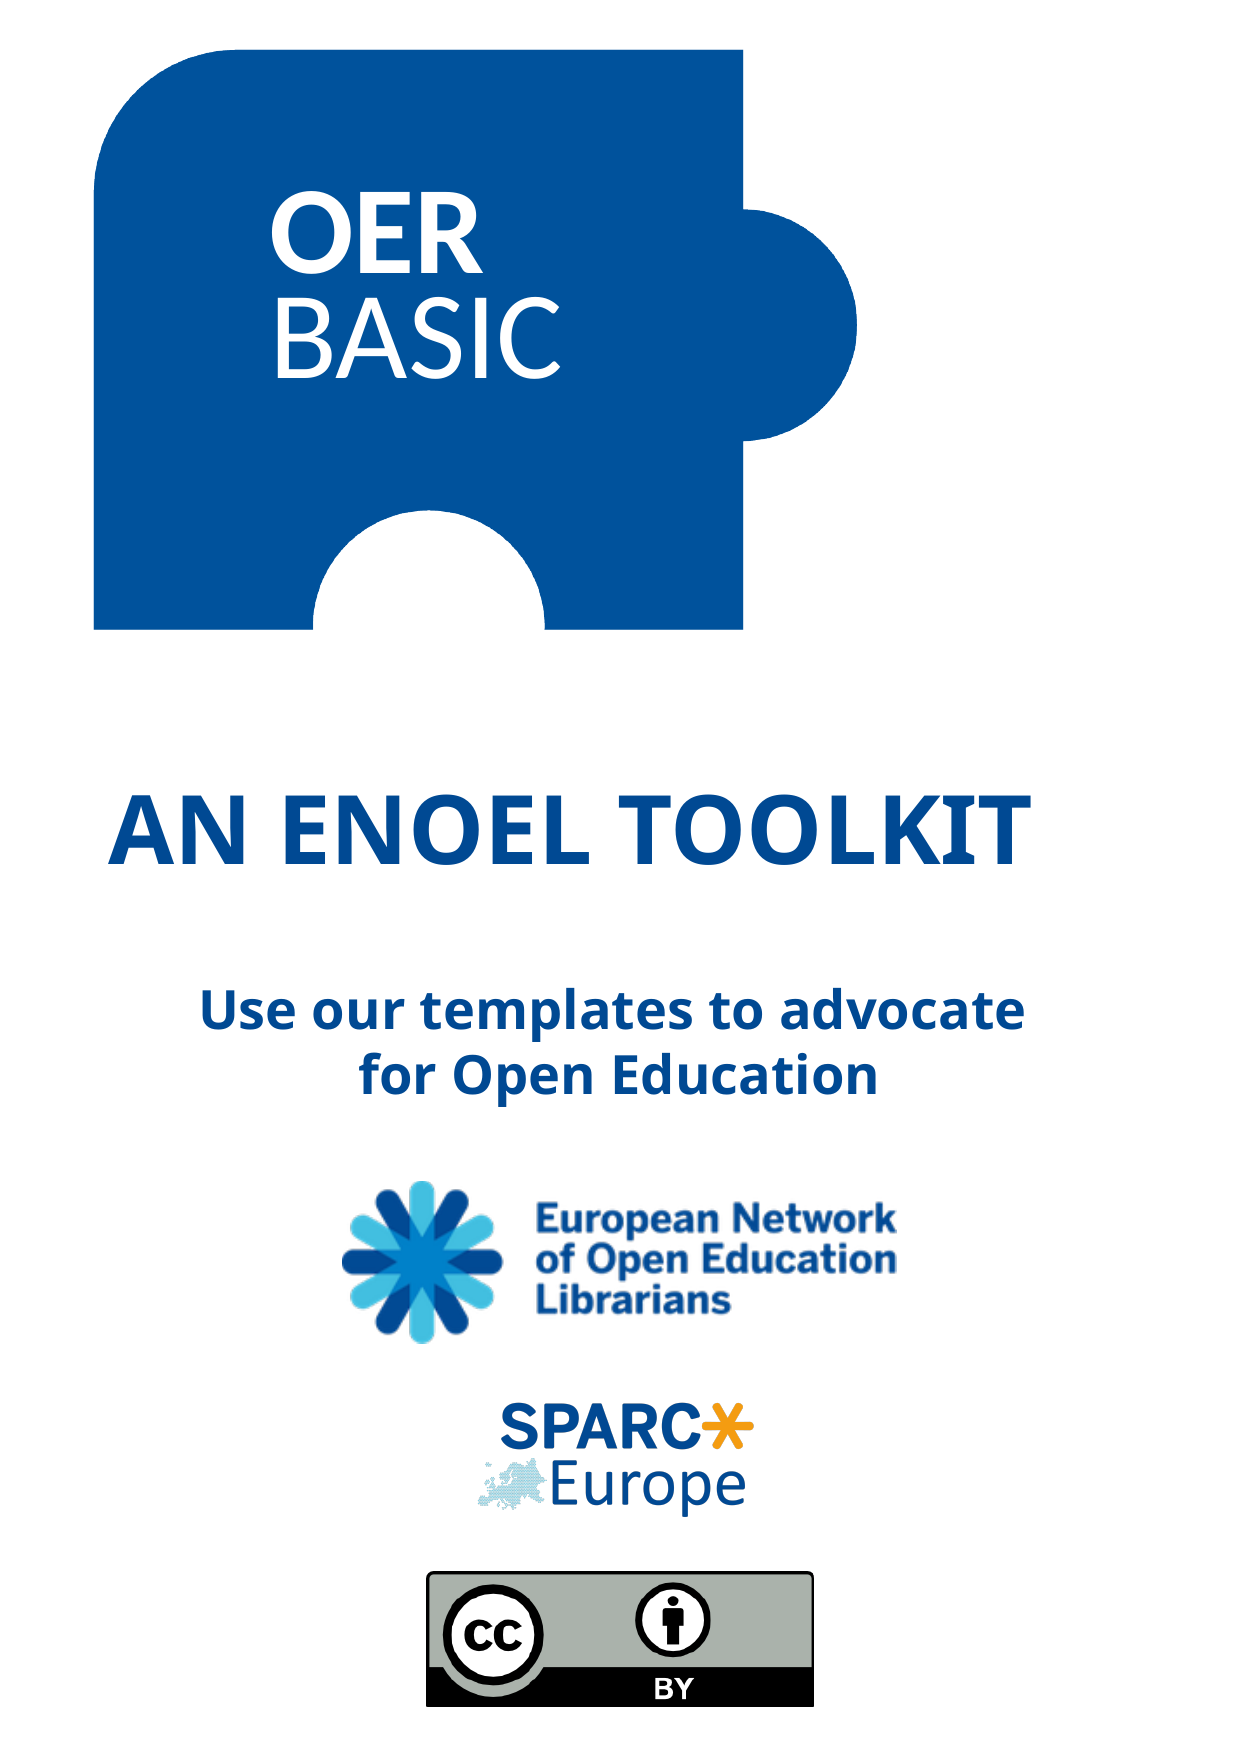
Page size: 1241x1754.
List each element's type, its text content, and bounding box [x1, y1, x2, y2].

picture [425, 1571, 815, 1708]
picture [93, 49, 857, 630]
text_box AN ENOEL TOOLKIT [93, 753, 1147, 899]
picture [342, 1181, 898, 1344]
picture [475, 1359, 764, 1522]
text_box Use our templates to advocate for Open Education [93, 960, 1147, 1121]
